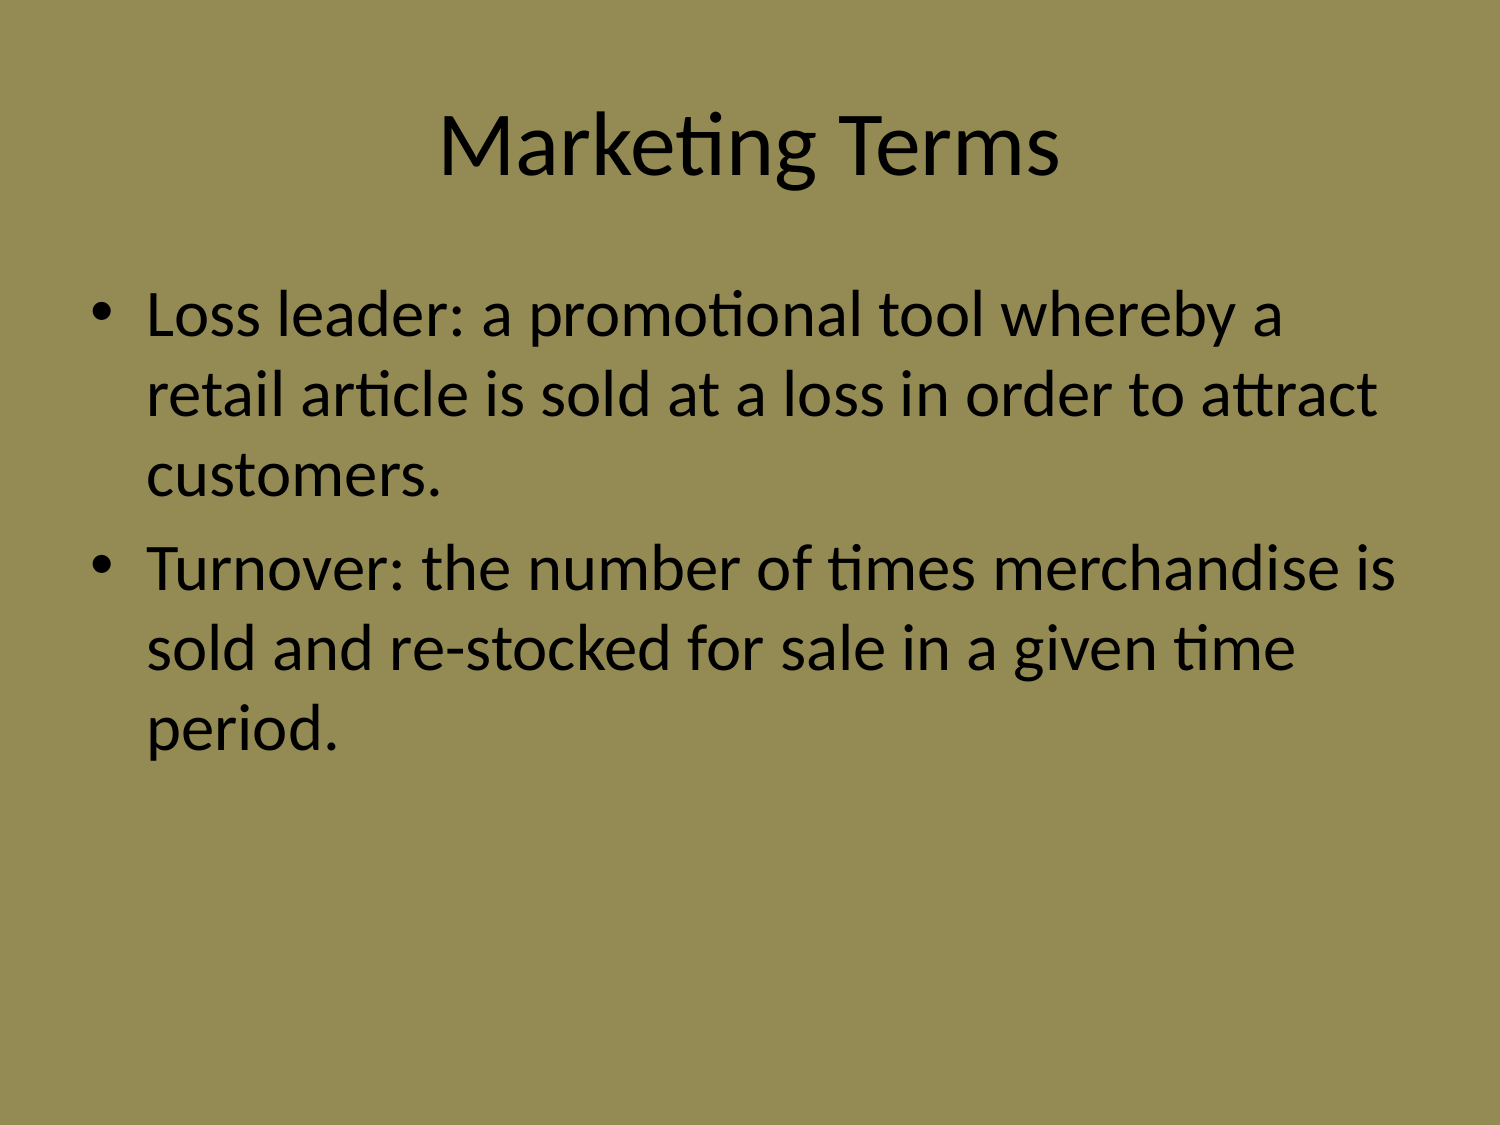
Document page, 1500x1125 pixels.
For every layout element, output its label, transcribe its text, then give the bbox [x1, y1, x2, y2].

title Marketing Terms [75, 45, 1425, 233]
list Loss leader: a promotional tool whereby a retail article is sold at a loss in order to attract customers. Turnover: the number of times merchandise is sold and re-stocked for sale in a given time period. [75, 262, 1425, 1005]
